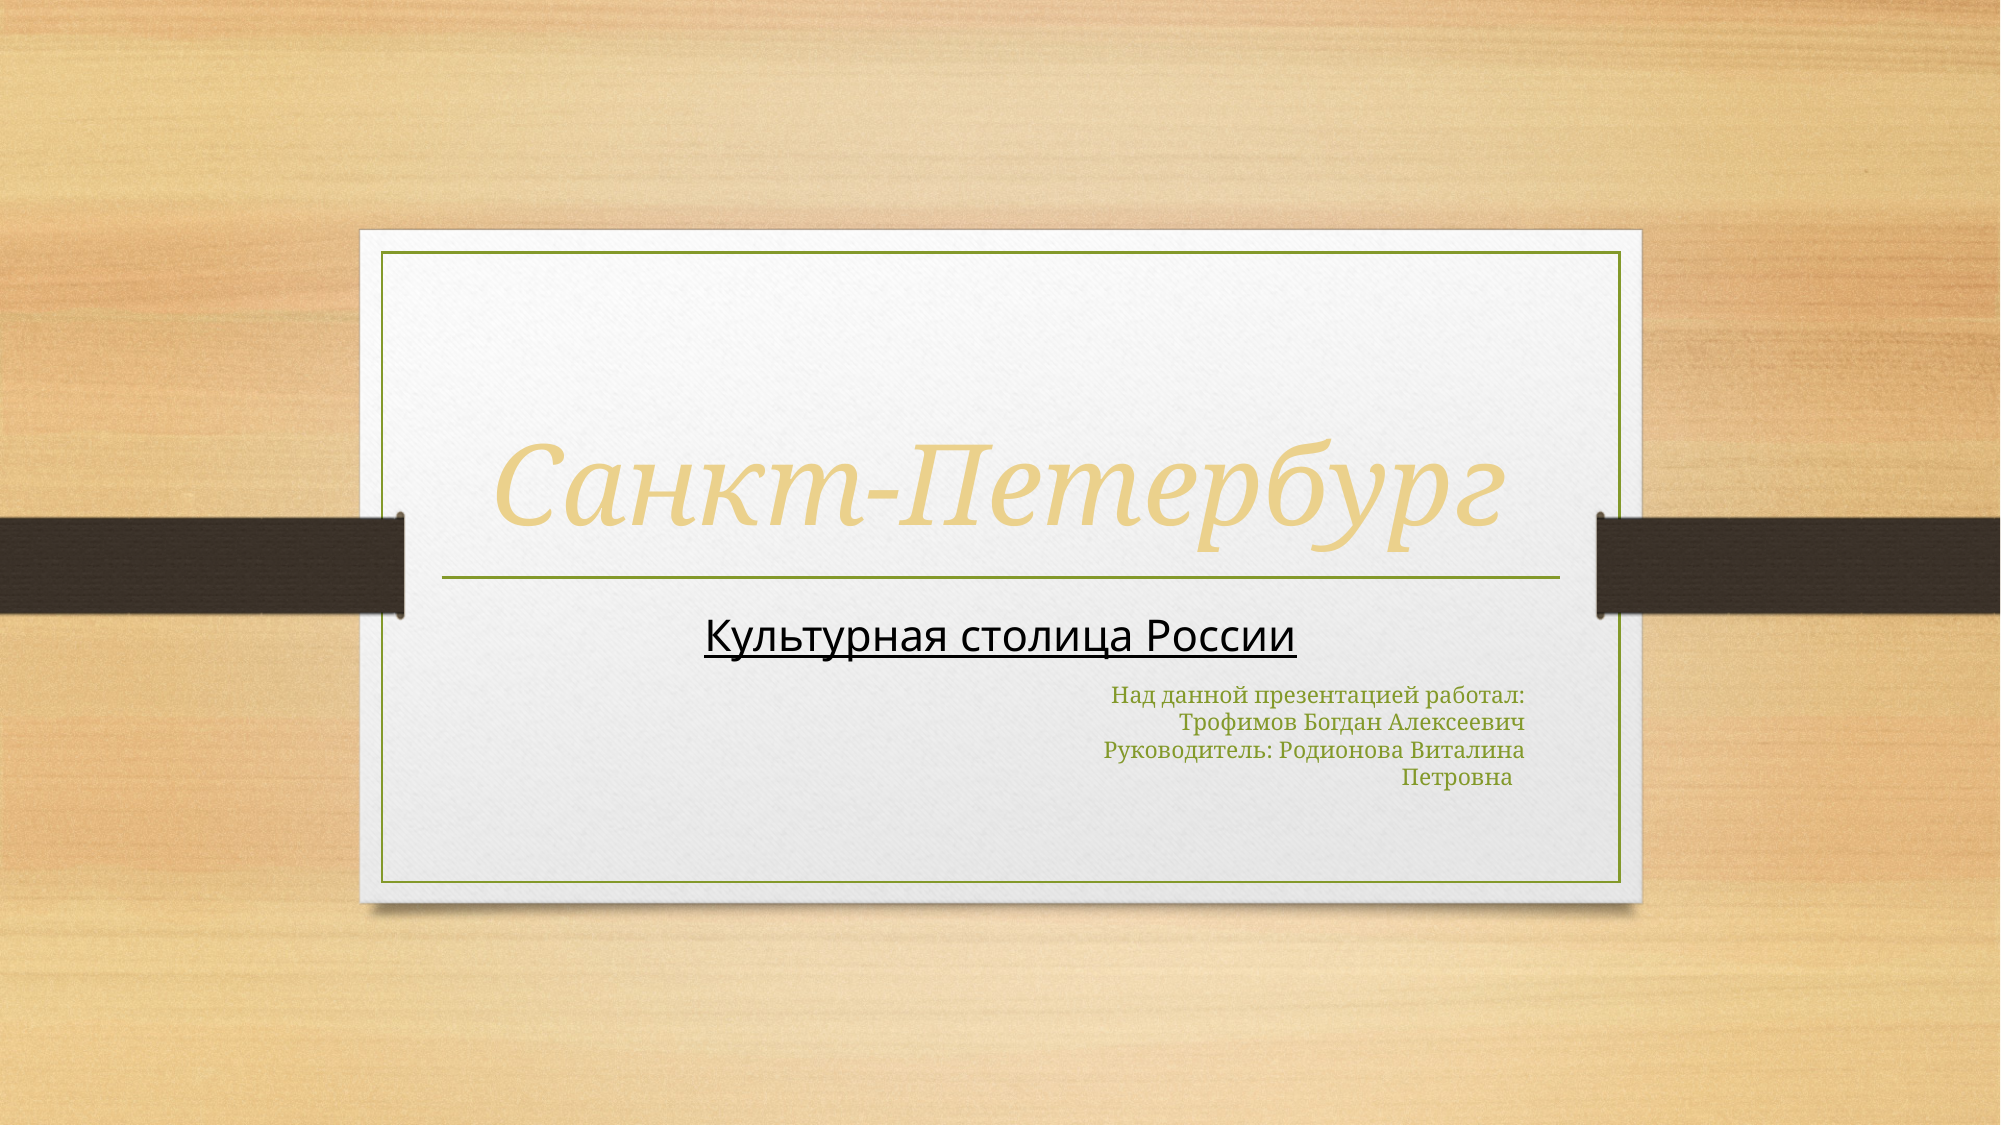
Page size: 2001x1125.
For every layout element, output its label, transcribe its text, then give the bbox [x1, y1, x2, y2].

text_box Над данной презентацией работал: Трофимов Богдан Алексеевич Руководитель: Родионова Виталина Петровна [999, 672, 1541, 798]
title Санкт-Петербург [441, 306, 1560, 556]
picture [0, 0, 2001, 1125]
subtitle Культурная столица России [441, 600, 1560, 817]
